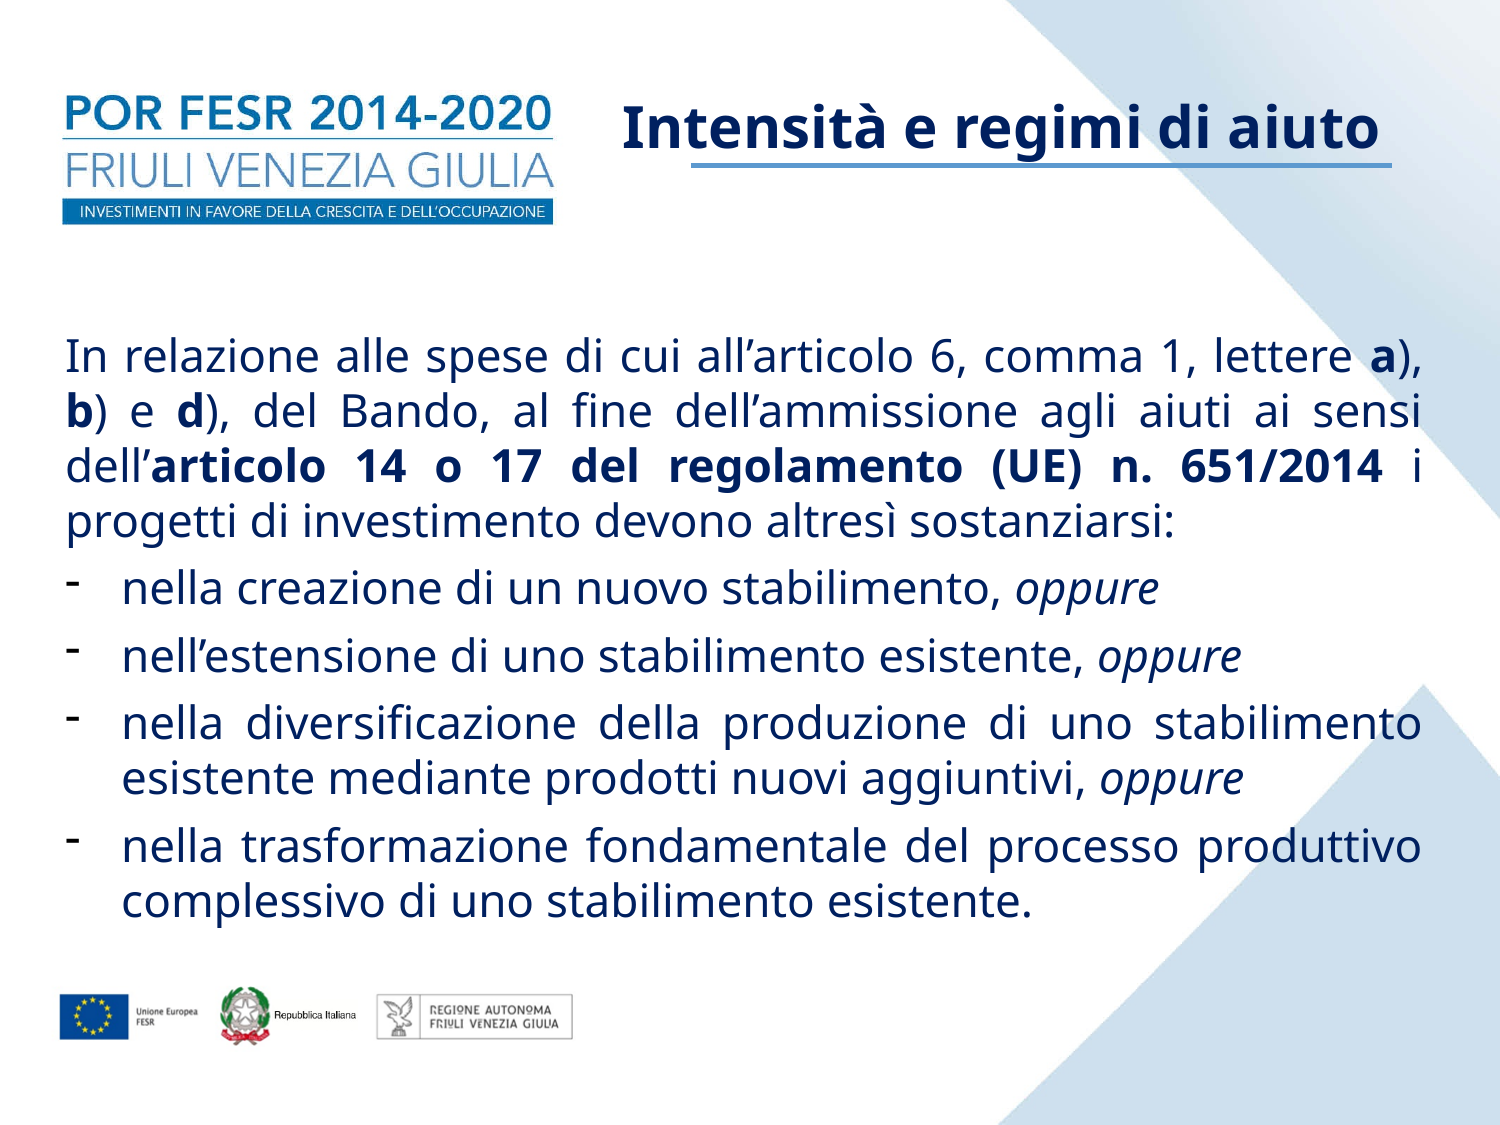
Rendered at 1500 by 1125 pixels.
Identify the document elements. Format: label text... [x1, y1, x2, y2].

picture [0, 0, 1500, 1125]
subtitle In relazione alle spese di cui all’articolo 6, comma 1, lettere a), b) e d), del Bando, al fine dell’ammissione agli aiuti ai sensi dell’articolo 14 o 17 del regolamento (UE) n. 651/2014 i progetti di investimento devono altresì sostanziarsi: nella creazione di un nuovo stabilimento, oppure nell’estensione di uno stabilimento esistente, oppure nella diversificazione della produzione di uno stabilimento esistente mediante prodotti nuovi aggiuntivi, oppure nella trasformazione fondamentale del processo produttivo complessivo di uno stabilimento esistente. [64, 326, 1424, 941]
title Intensità e regimi di aiuto [596, 90, 1381, 166]
